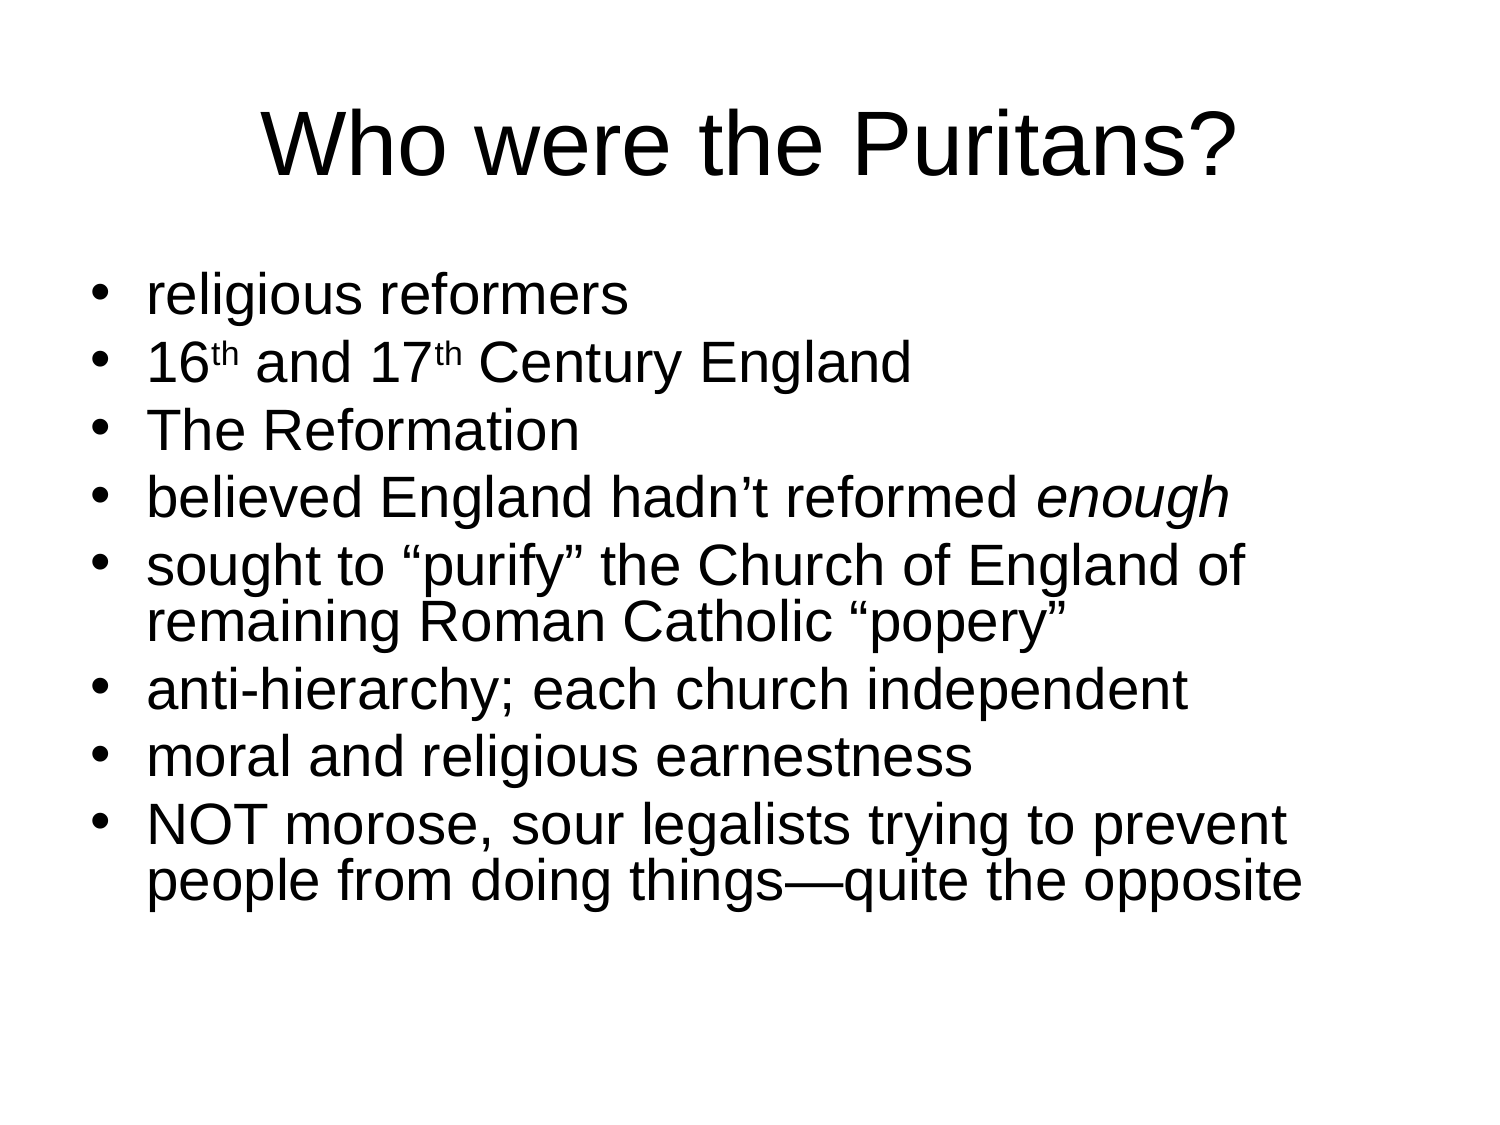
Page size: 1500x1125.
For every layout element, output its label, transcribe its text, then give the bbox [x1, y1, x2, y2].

title Who were the Puritans? [75, 45, 1425, 233]
list religious reformers 16th and 17th Century England The Reformation believed England hadn’t reformed enough sought to “purify” the Church of England of remaining Roman Catholic “popery” anti-hierarchy; each church independent moral and religious earnestness NOT morose, sour legalists trying to prevent people from doing things—quite the opposite [75, 262, 1425, 1005]
